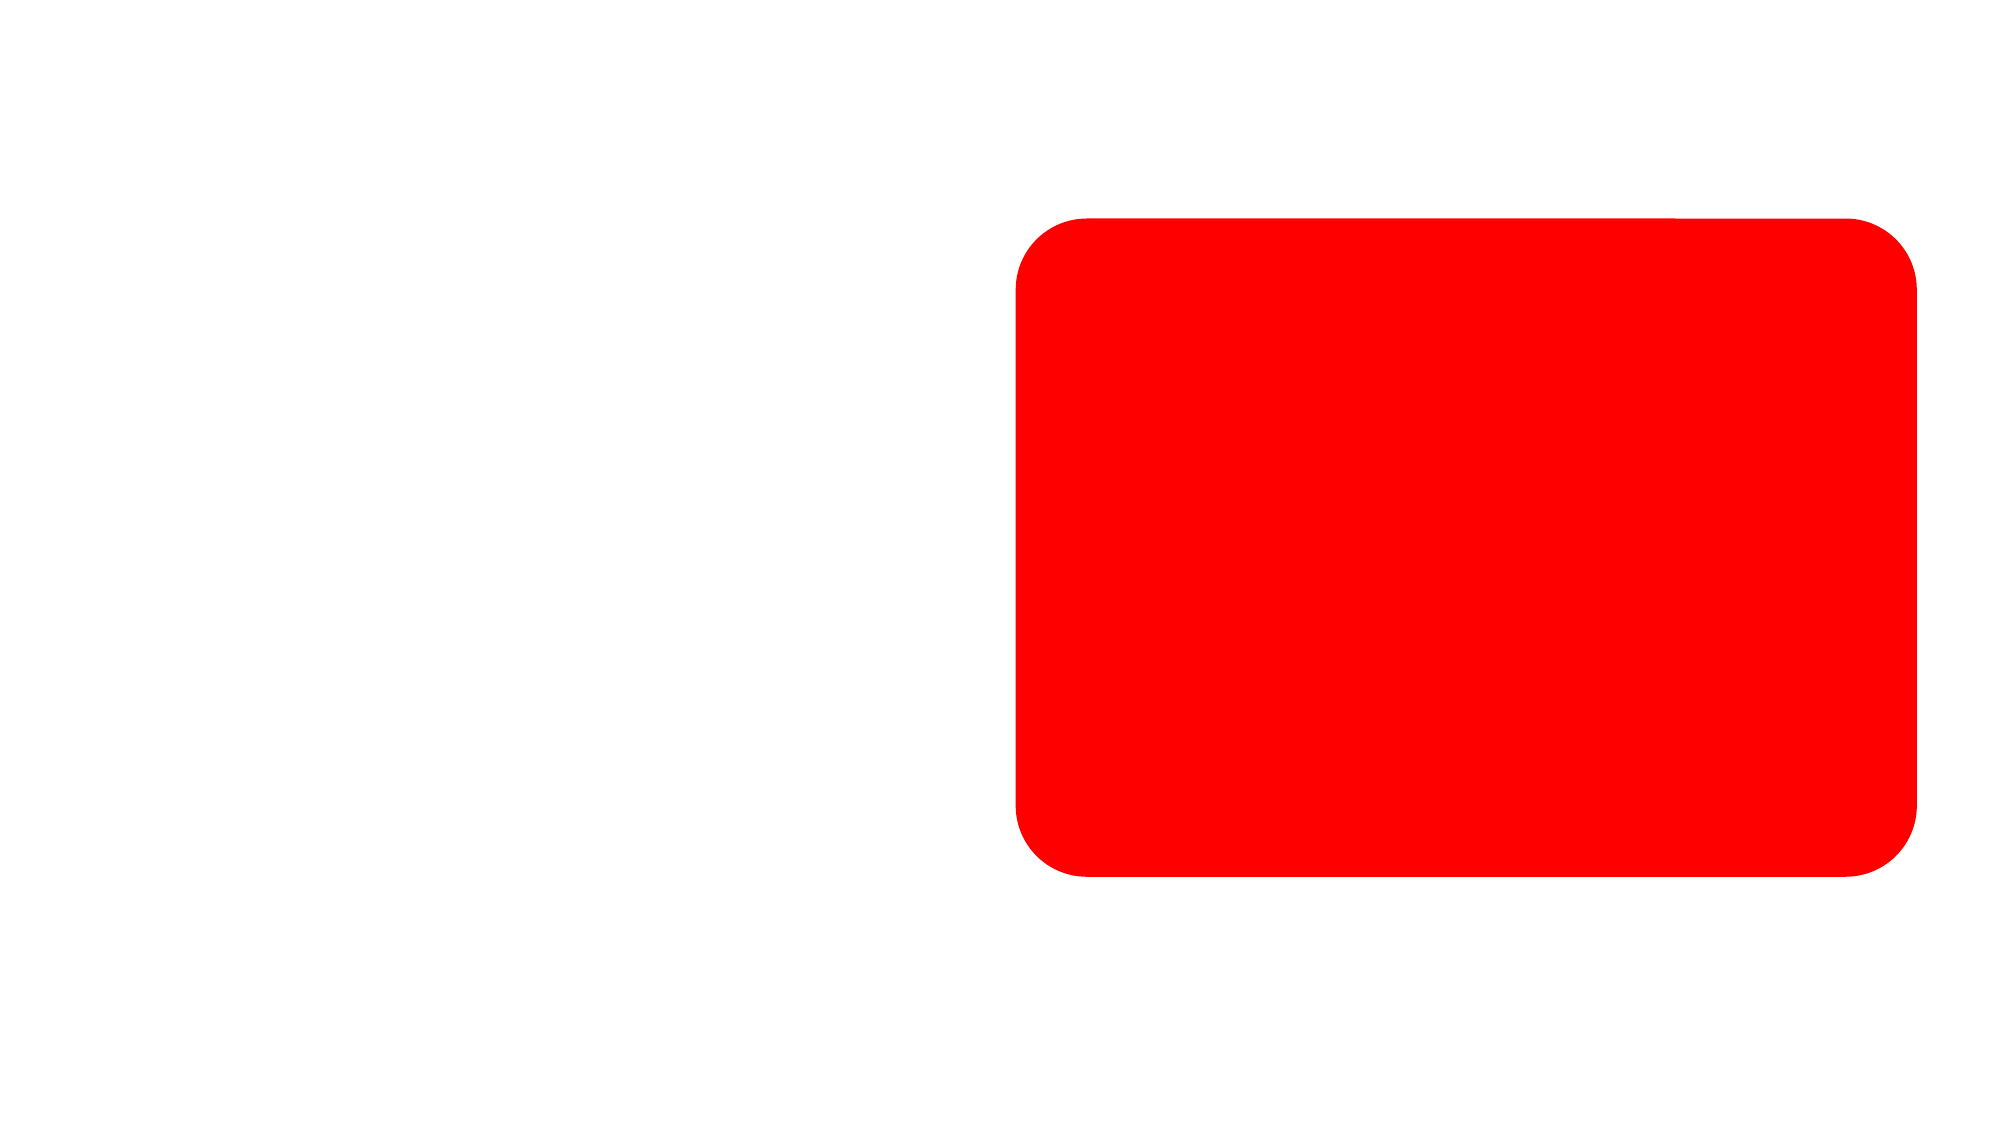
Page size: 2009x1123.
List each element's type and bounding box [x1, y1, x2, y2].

list [1015, 218, 1918, 877]
